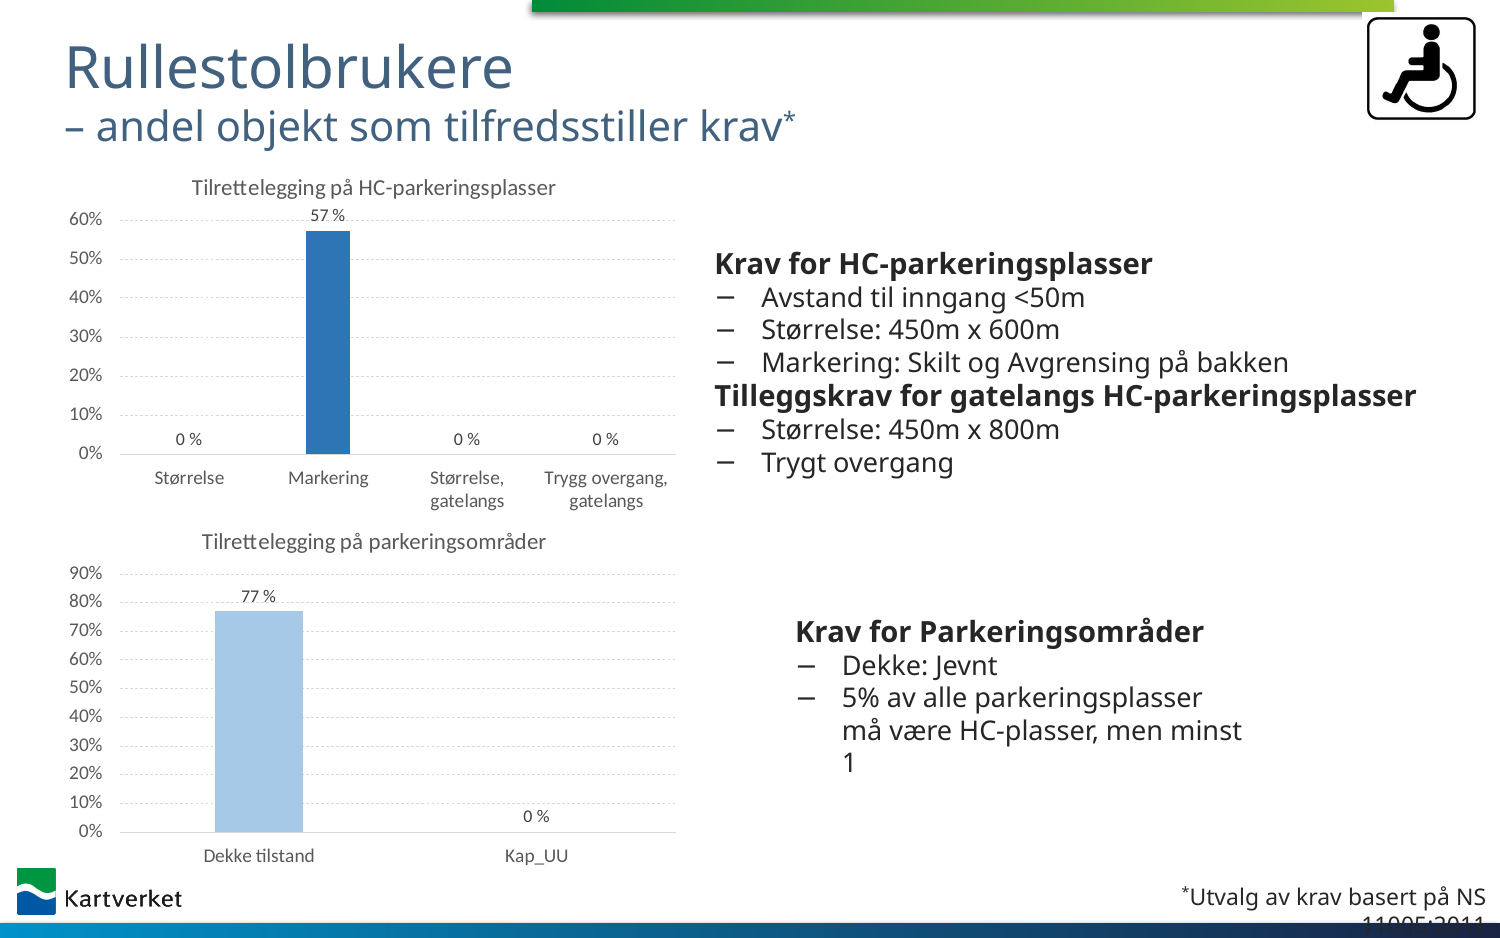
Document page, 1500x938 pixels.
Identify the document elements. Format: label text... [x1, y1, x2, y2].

text_box *Utvalg av krav basert på NS 11005:2011 [1068, 873, 1500, 938]
picture [62, 166, 687, 519]
picture [62, 520, 687, 874]
text_box Krav for HC-parkeringsplasser Avstand til inngang <50m Størrelse: 450m x 600m Markering: Skilt og Avgrensing på bakken Tilleggskrav for gatelangs HC-parkeringsplasser Størrelse: 450m x 800m Trygt overgang [699, 237, 1433, 485]
picture [1362, 12, 1481, 126]
text_box Rullestolbrukere – andel objekt som tilfredsstiller krav* [49, 25, 1431, 158]
text_box Krav for Parkeringsområder Dekke: Jevnt 5% av alle parkeringsplasser må være HC-plasser, men minst 1 [780, 605, 1261, 786]
